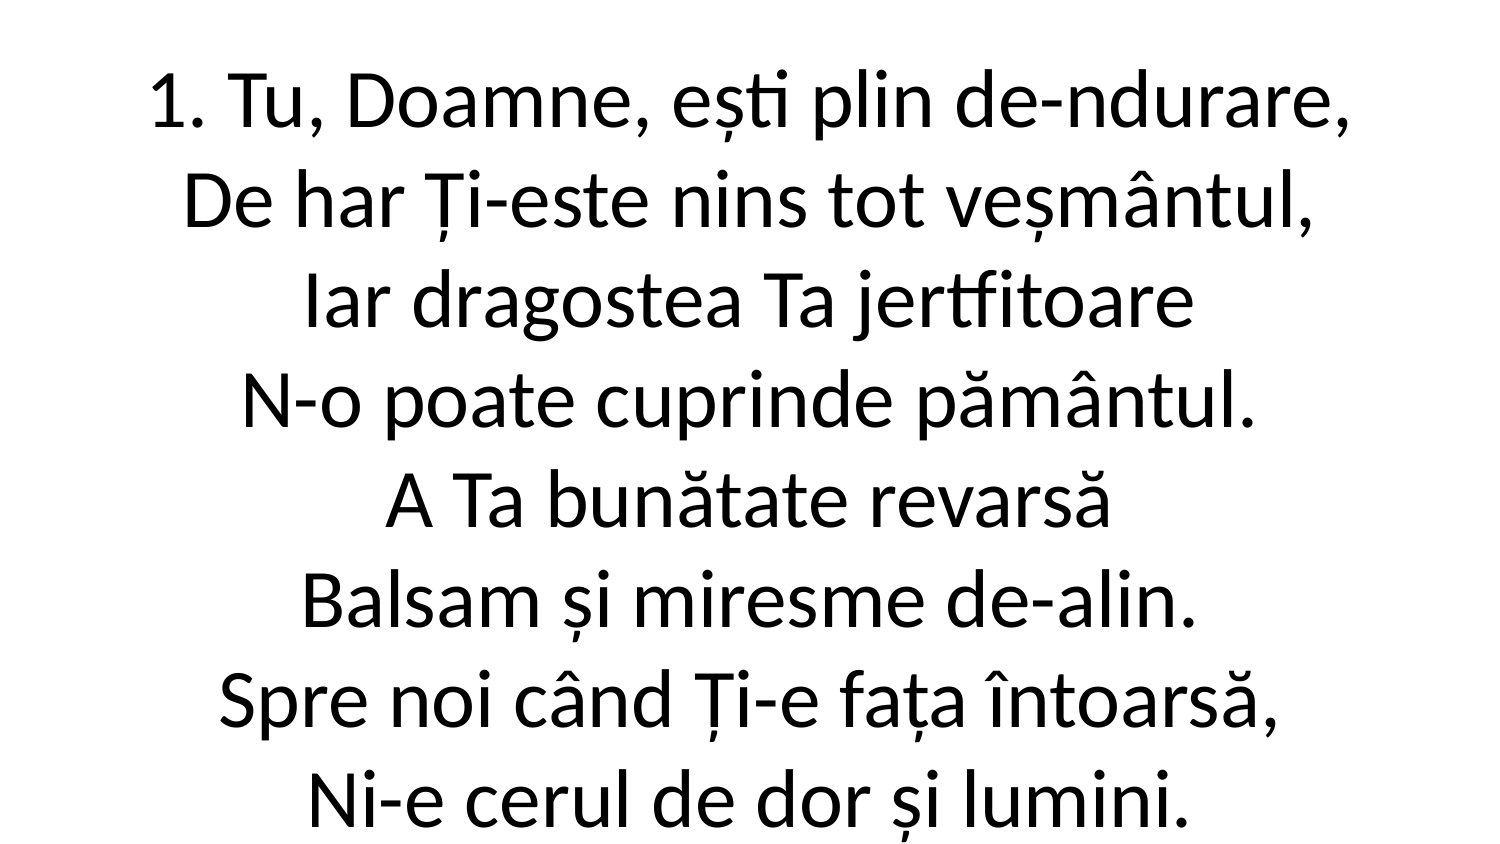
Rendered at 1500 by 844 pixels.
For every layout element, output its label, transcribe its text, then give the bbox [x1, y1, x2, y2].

text_box 1. Tu, Doamne, ești plin de-ndurare, De har Ți-este nins tot veșmântul, Iar dragostea Ta jertfitoare N-o poate cuprinde pământul. A Ta bunătate revarsă Balsam și miresme de-alin. Spre noi când Ți-e fața întoarsă, Ni-e cerul de dor și lumini. [130, 0, 1370, 844]
